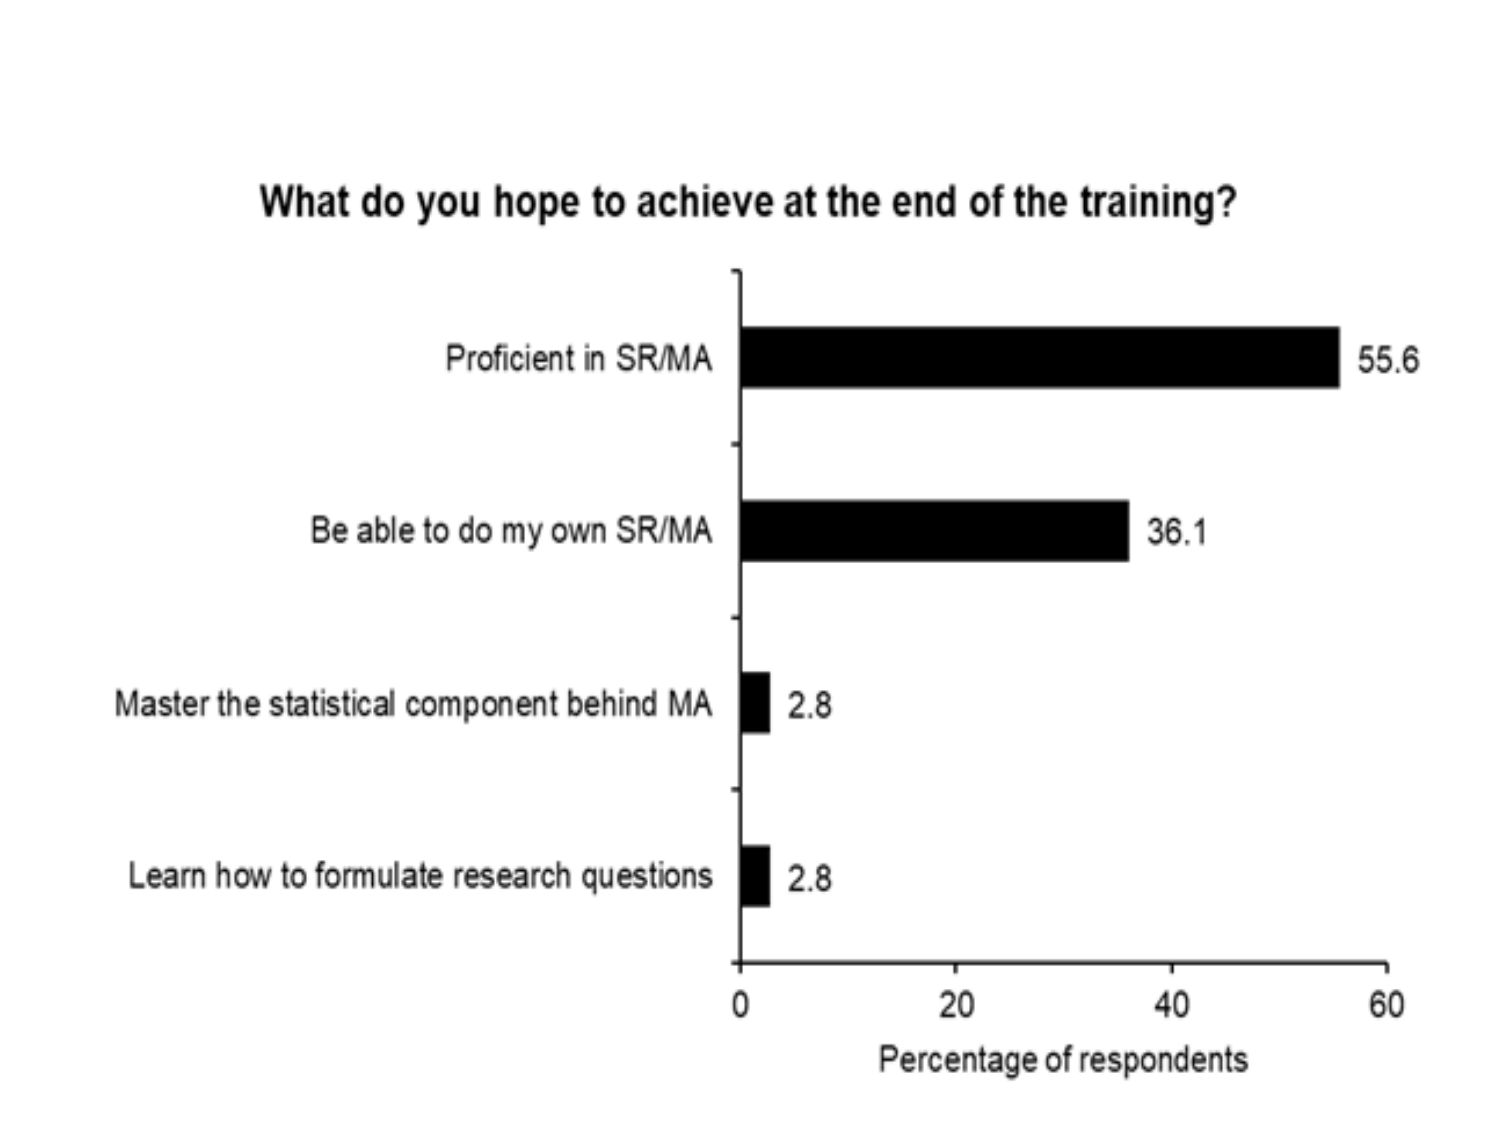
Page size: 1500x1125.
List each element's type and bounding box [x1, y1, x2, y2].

picture [37, 149, 1462, 1125]
